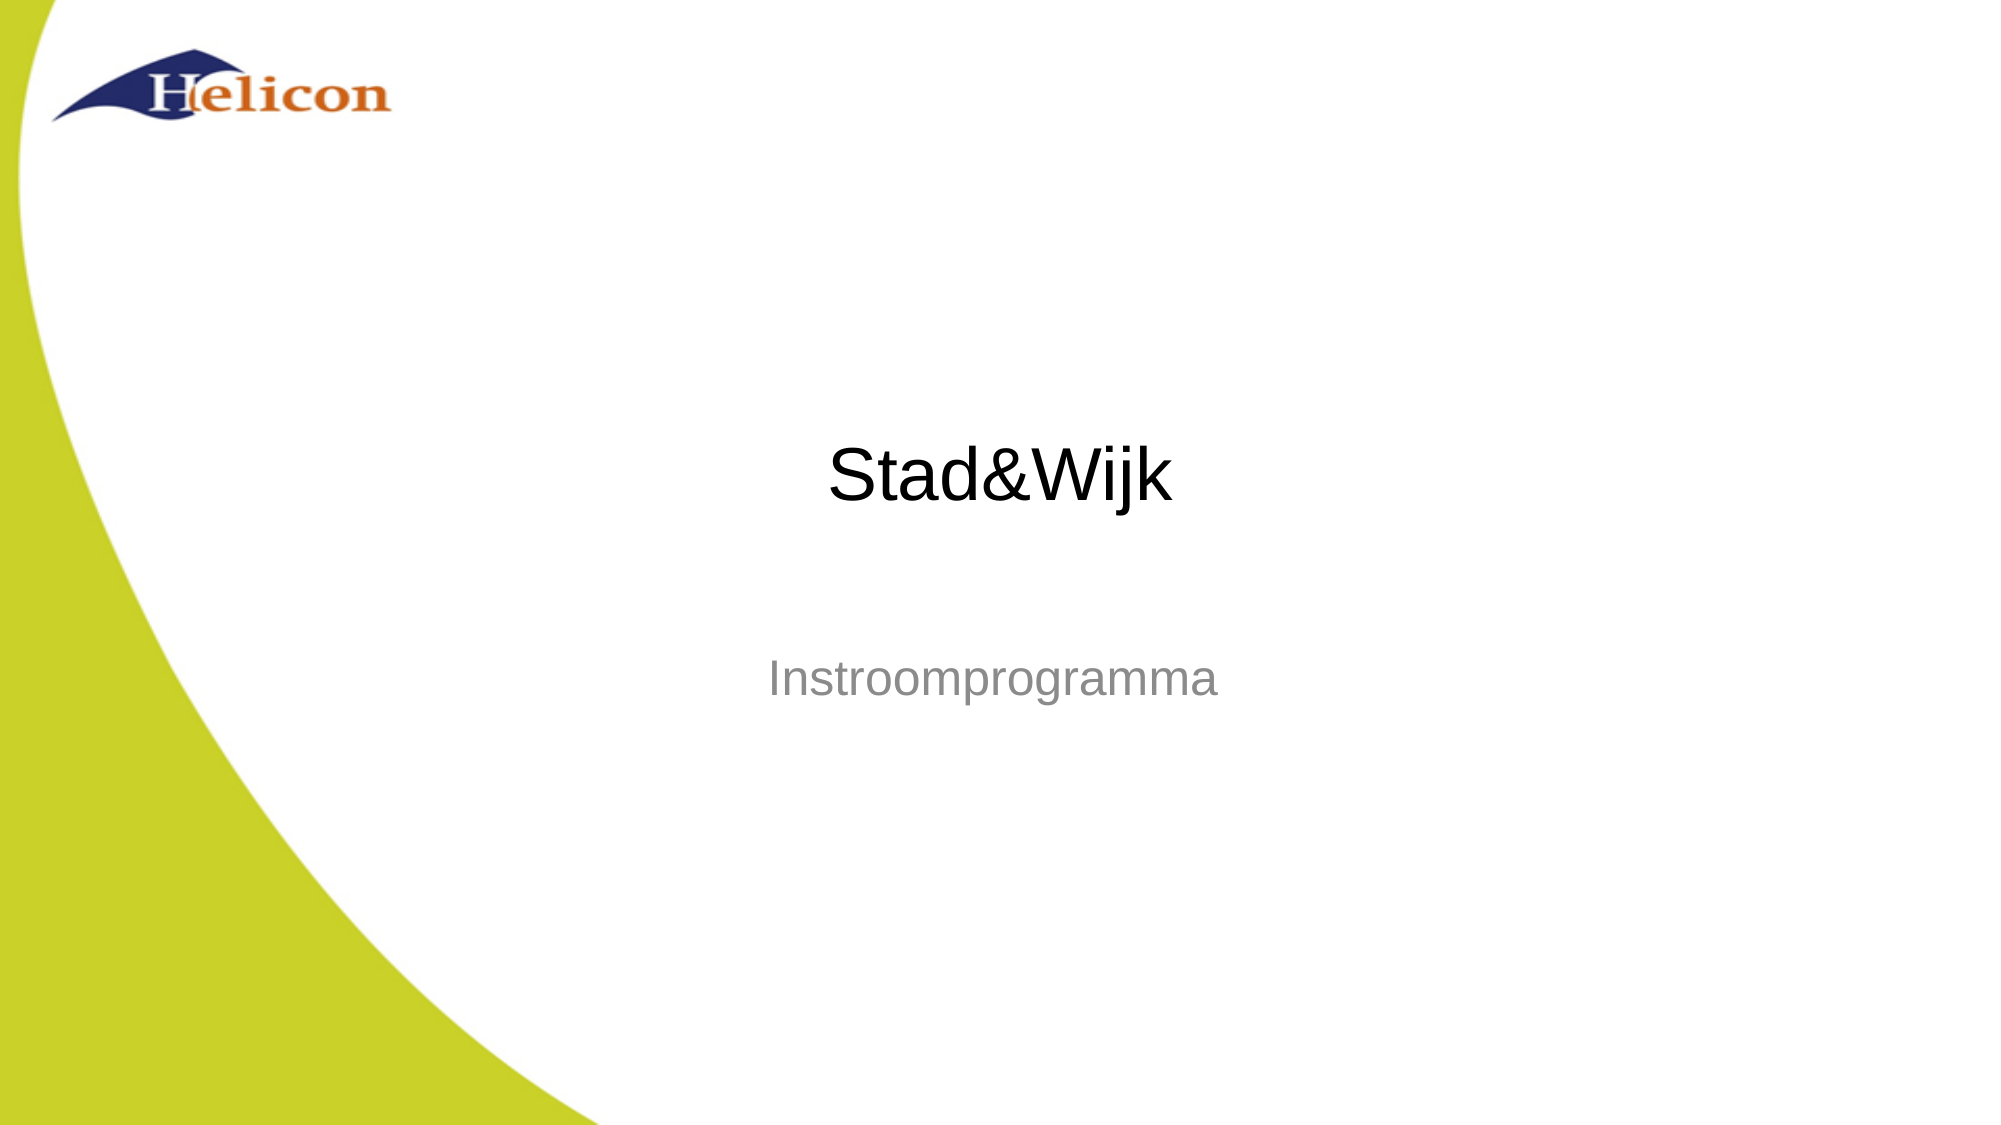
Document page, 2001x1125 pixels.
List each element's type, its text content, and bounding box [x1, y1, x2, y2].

picture [0, 0, 2000, 1125]
title Stad&Wijk [150, 349, 1850, 591]
subtitle Instroomprogramma [300, 637, 1700, 925]
